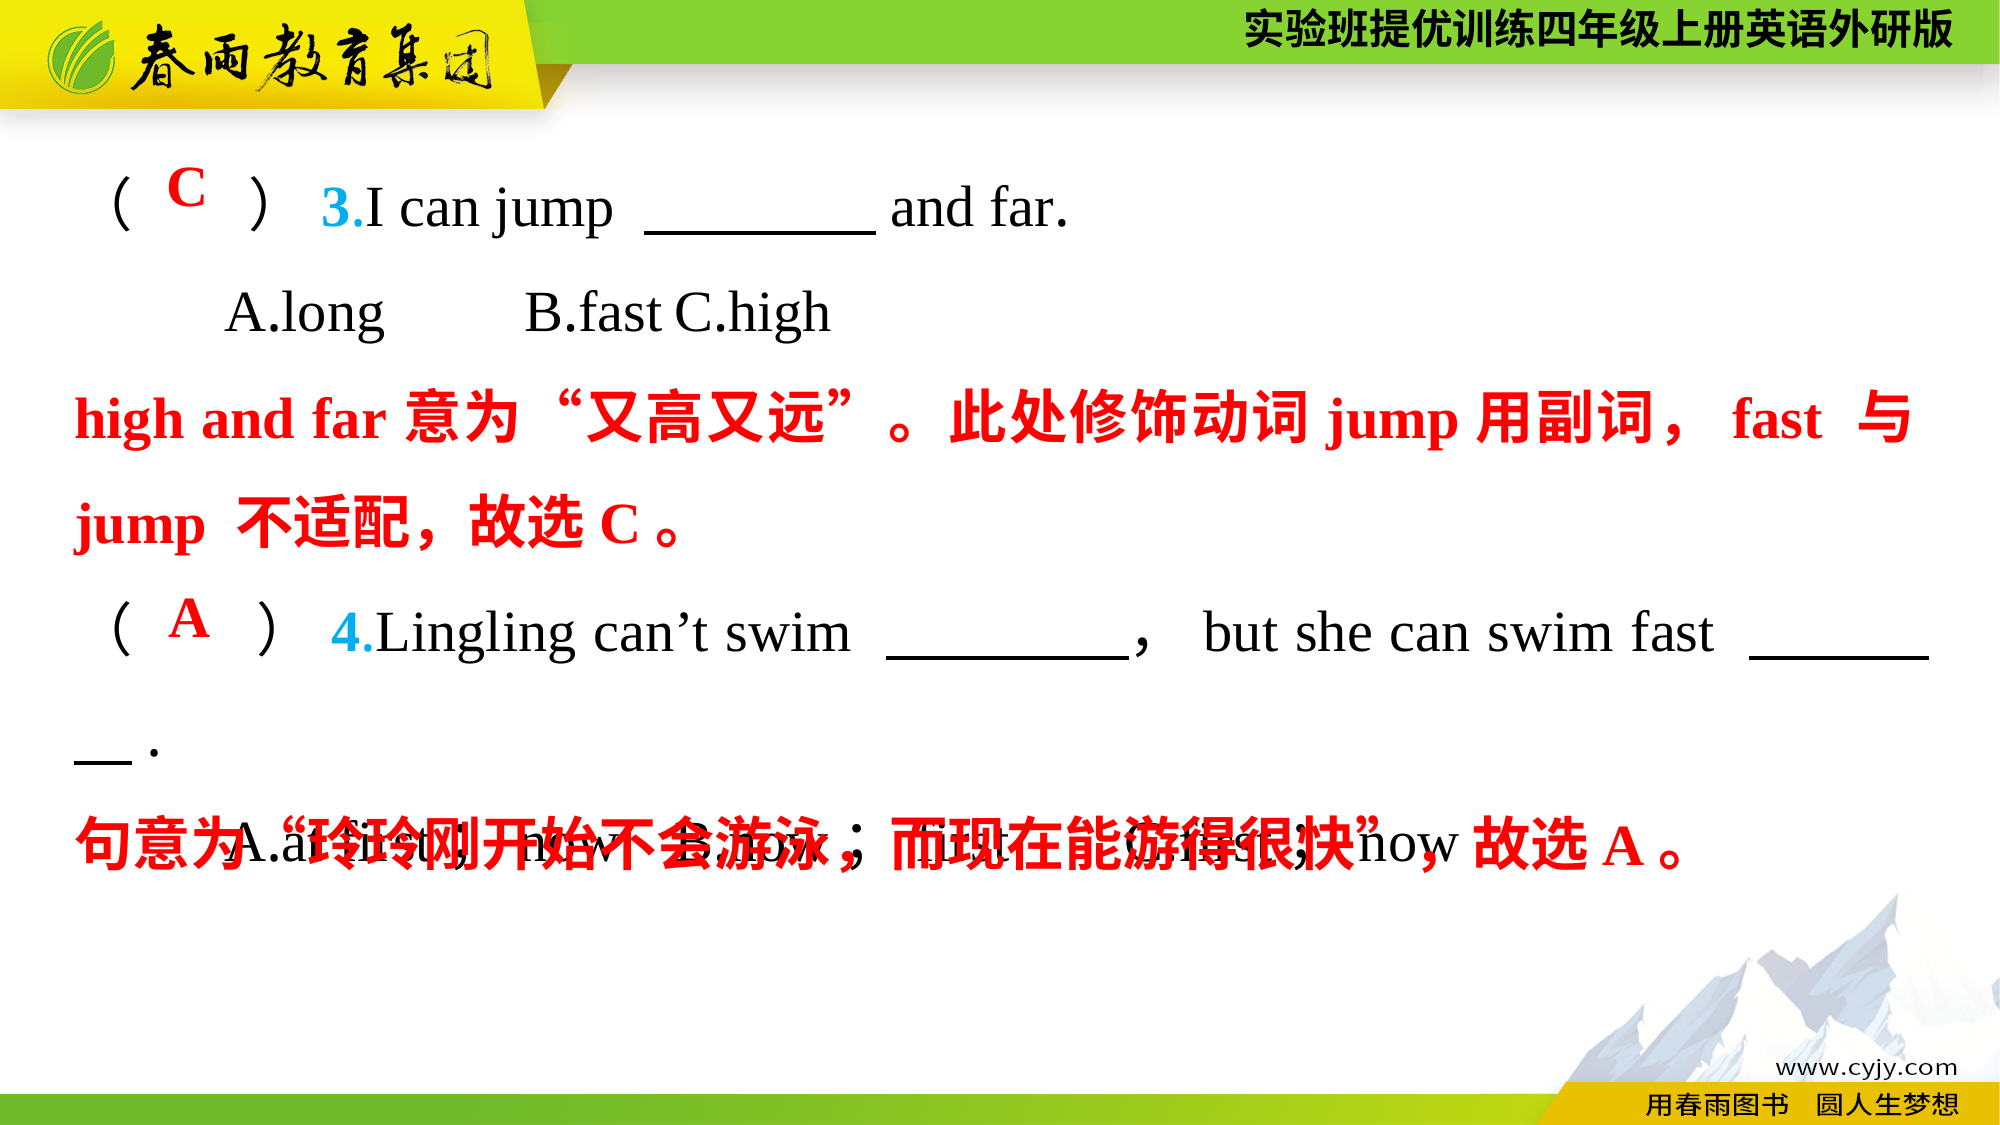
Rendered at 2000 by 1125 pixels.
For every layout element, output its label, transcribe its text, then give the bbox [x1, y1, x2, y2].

text_box 句意为“玲玲刚开始不会游泳，而现在能游得很快”，故选A。 [59, 764, 1944, 885]
text_box A [154, 571, 238, 657]
text_box C [151, 140, 224, 226]
text_box high and far意为“又高又远”。此处修饰动词jump用副词，fast 与jump 不适配，故选C。 [59, 338, 1944, 550]
list （ ）3.I can jump and far. A.long B.fast C.high [59, 125, 1944, 338]
text_box （ ）4.Lingling can’t swim ，but she can swim fast . A.at first；now B.now；first C.first；now [59, 550, 1944, 764]
picture [0, 0, 2000, 1125]
